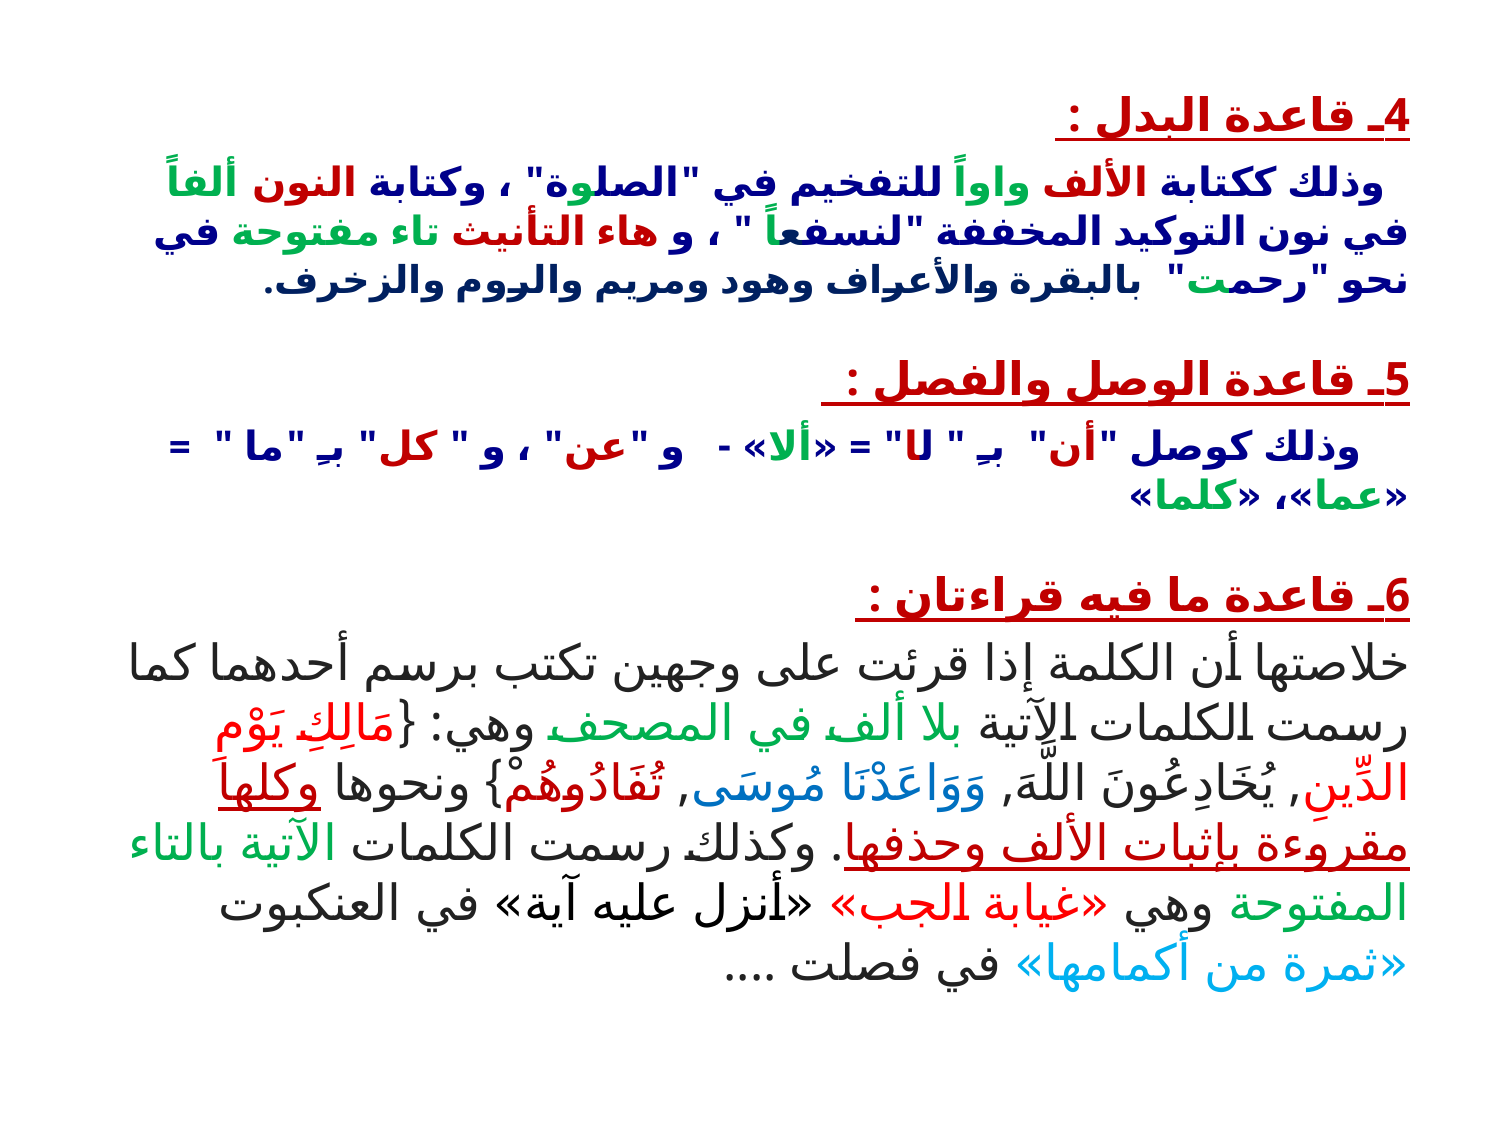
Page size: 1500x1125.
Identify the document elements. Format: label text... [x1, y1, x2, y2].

list 4ـ قاعدة البدل : وذلك ككتابة الألف واواً للتفخيم في "الصلوة" ، وكتابة النون ألفاً في نون التوكيد المخففة "لنسفعاً " ، و هاء التأنيث تاء مفتوحة في نحو "رحمت" بالبقرة والأعراف وهود ومريم والروم والزخرف. 5ـ قاعدة الوصل والفصل : وذلك كوصل "أن" بـِ " لا" = «ألا» - و "عن" ، و " كل" بـِ "ما " = «عما»، «كلما» 6ـ قاعدة ما فيه قراءتان : خلاصتها أن الكلمة إذا قرئت على وجهين تكتب برسم أحدهما كما رسمت الكلمات الآتية بلا ألف في المصحف وهي: {مَالِكِ يَوْمِ الدِّينِ, يُخَادِعُونَ اللَّهَ, وَوَاعَدْنَا مُوسَى, تُفَادُوهُمْ} ونحوها وكلها مقروءة بإثبات الألف وحذفها. وكذلك رسمت الكلمات الآتية بالتاء المفتوحة وهي «غيابة الجب» «أنزل عليه آية» في العنكبوت «ثمرة من أكمامها» في فصلت .... [75, 78, 1425, 1005]
